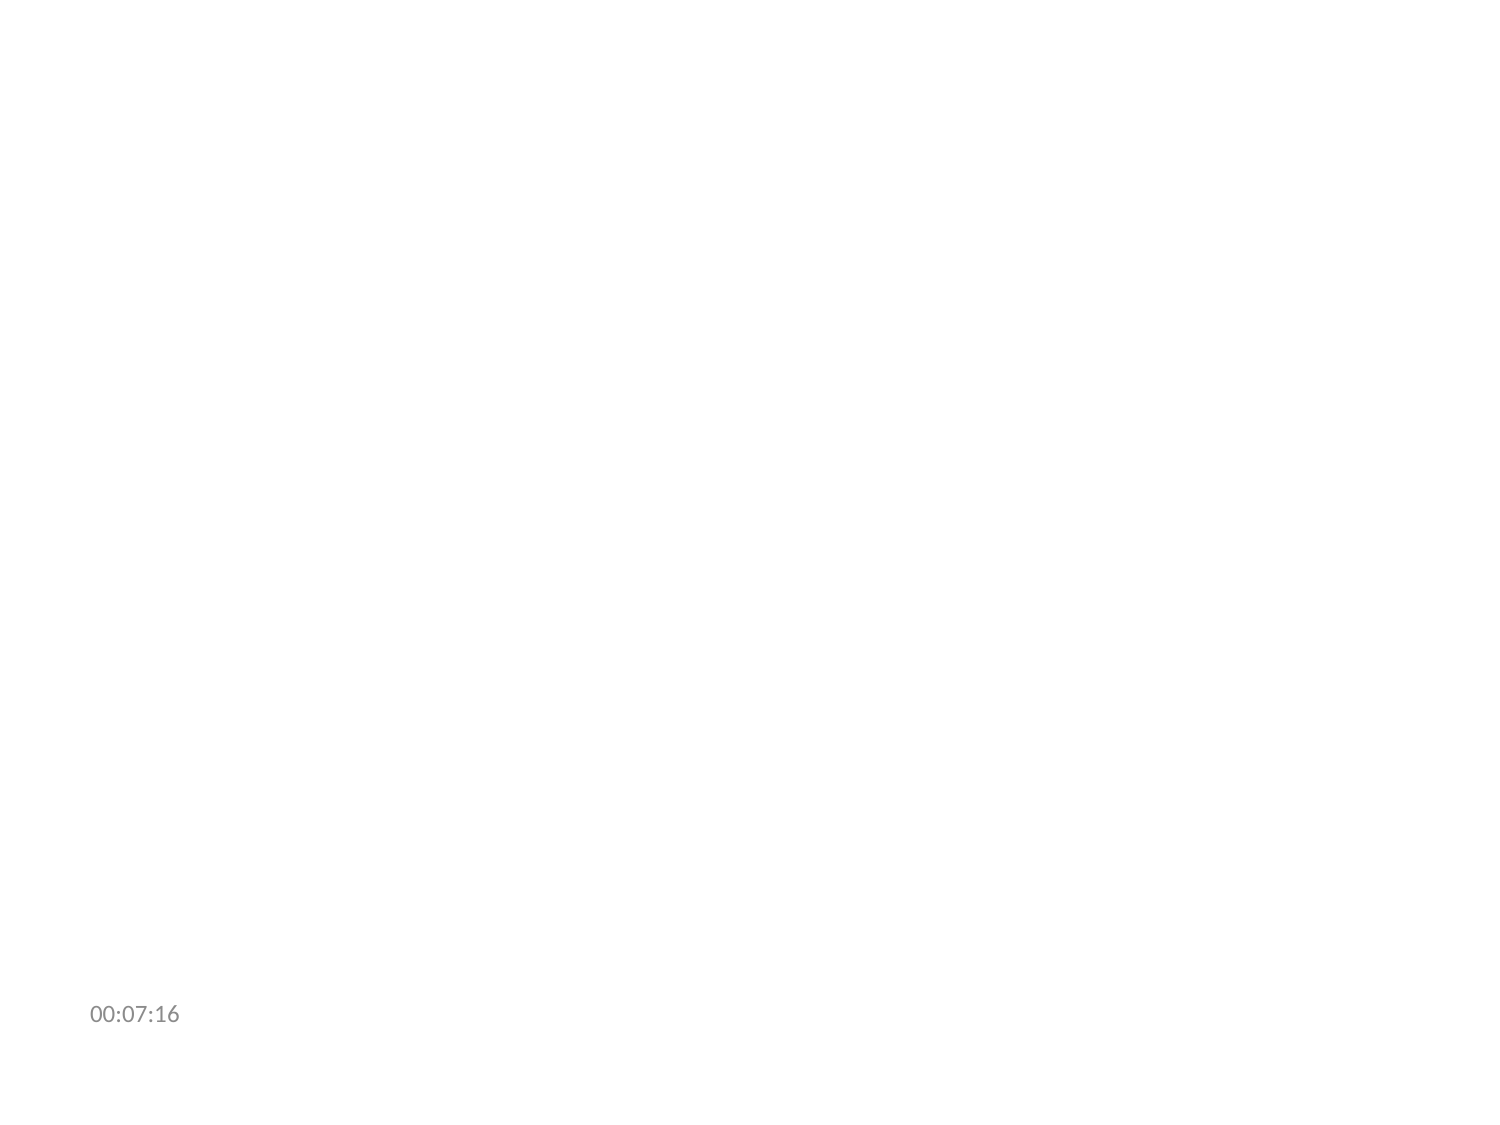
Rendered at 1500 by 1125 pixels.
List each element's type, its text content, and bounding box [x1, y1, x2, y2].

text_box 15:35:09 [75, 982, 425, 1043]
